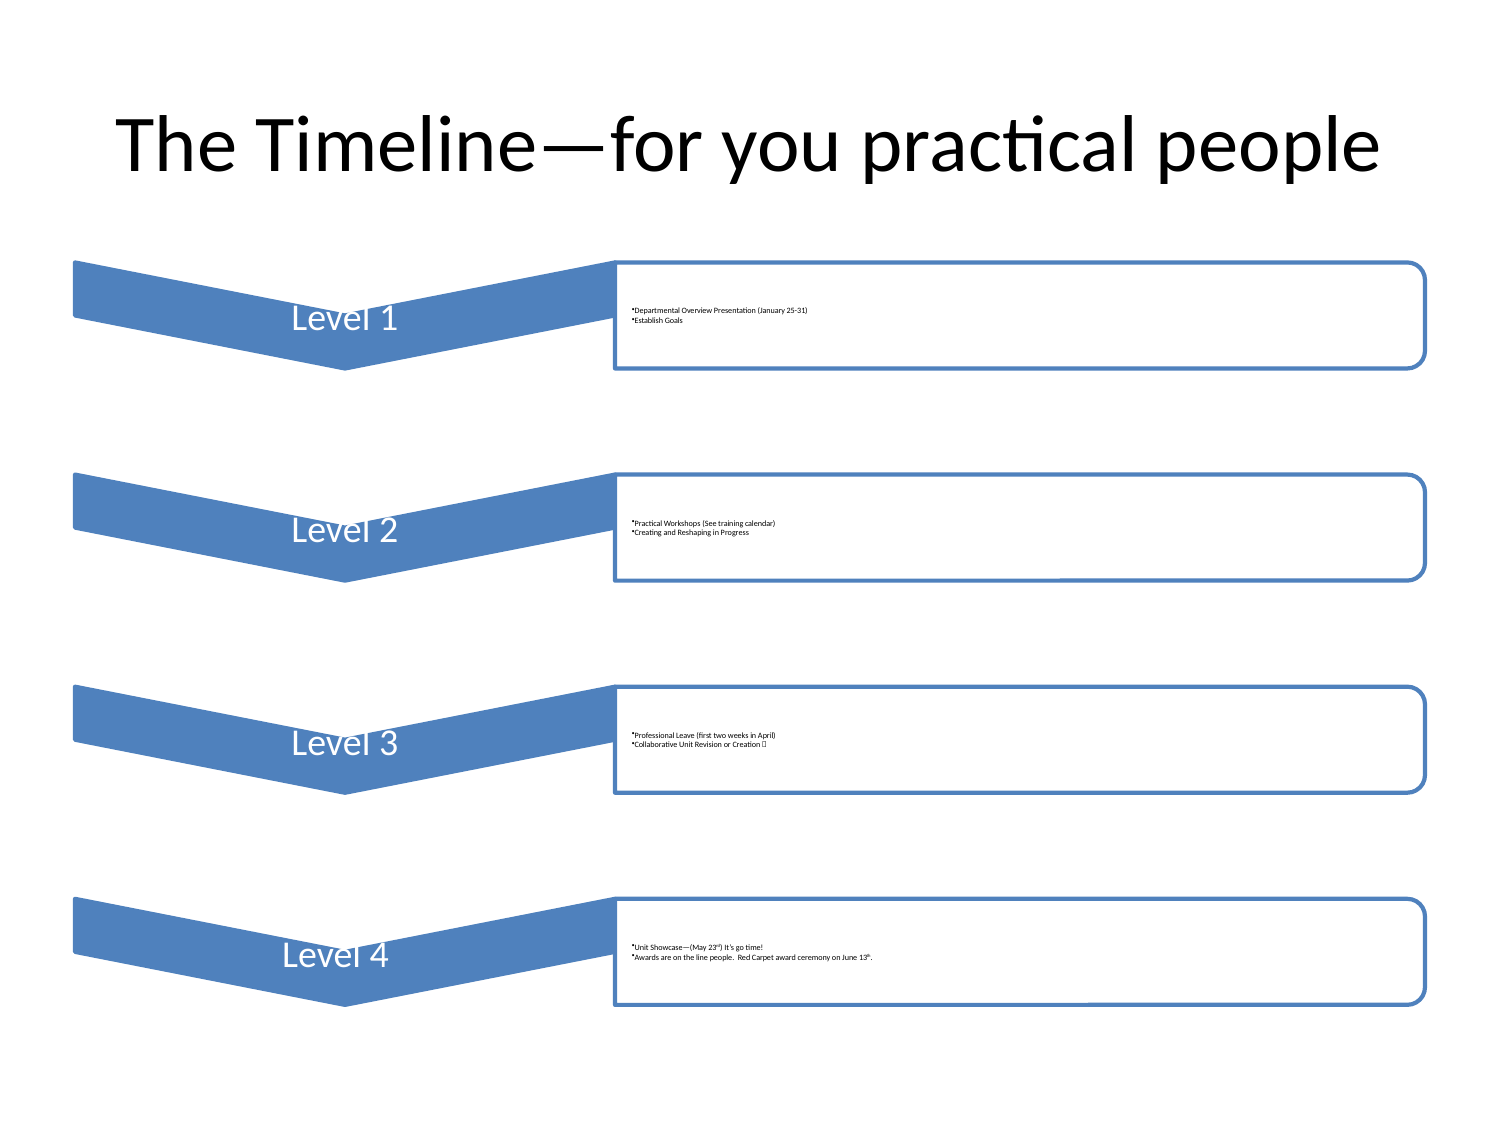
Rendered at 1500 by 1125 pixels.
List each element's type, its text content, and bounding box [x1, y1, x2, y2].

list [74, 262, 1426, 1006]
title The Timeline—for you practical people [75, 45, 1425, 233]
